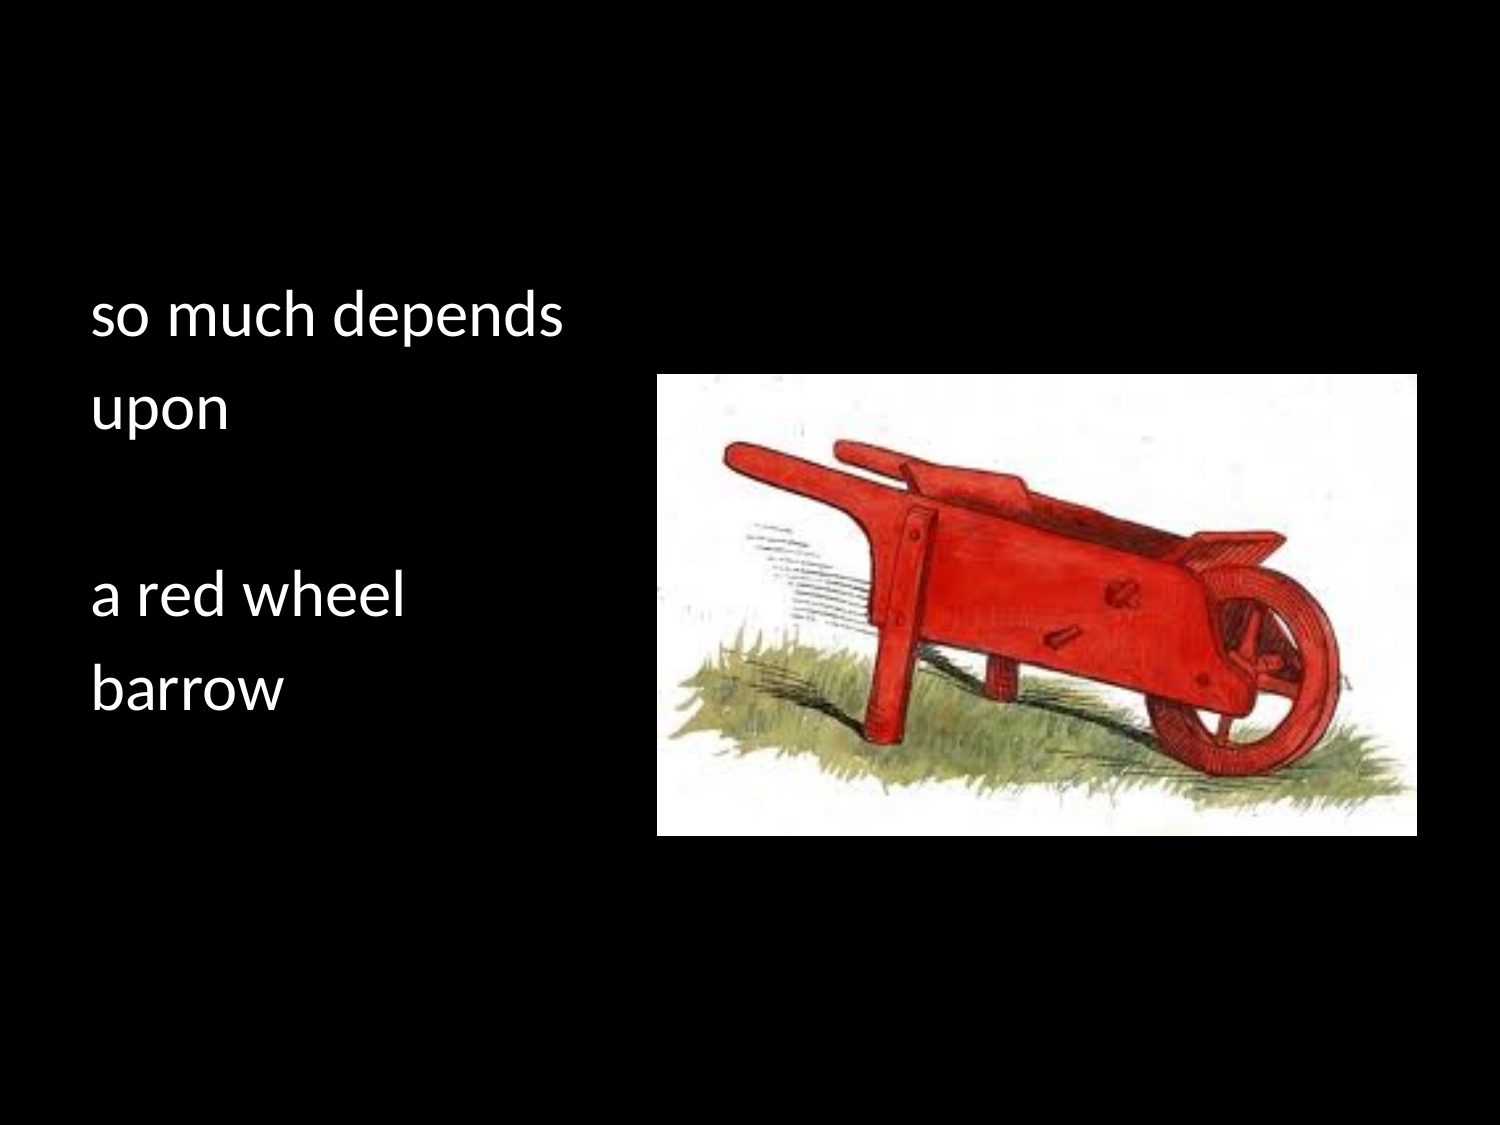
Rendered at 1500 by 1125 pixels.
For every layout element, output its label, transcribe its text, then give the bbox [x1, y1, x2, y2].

list so much depends upon a red wheel barrow [75, 262, 1425, 1005]
picture [657, 374, 1418, 837]
